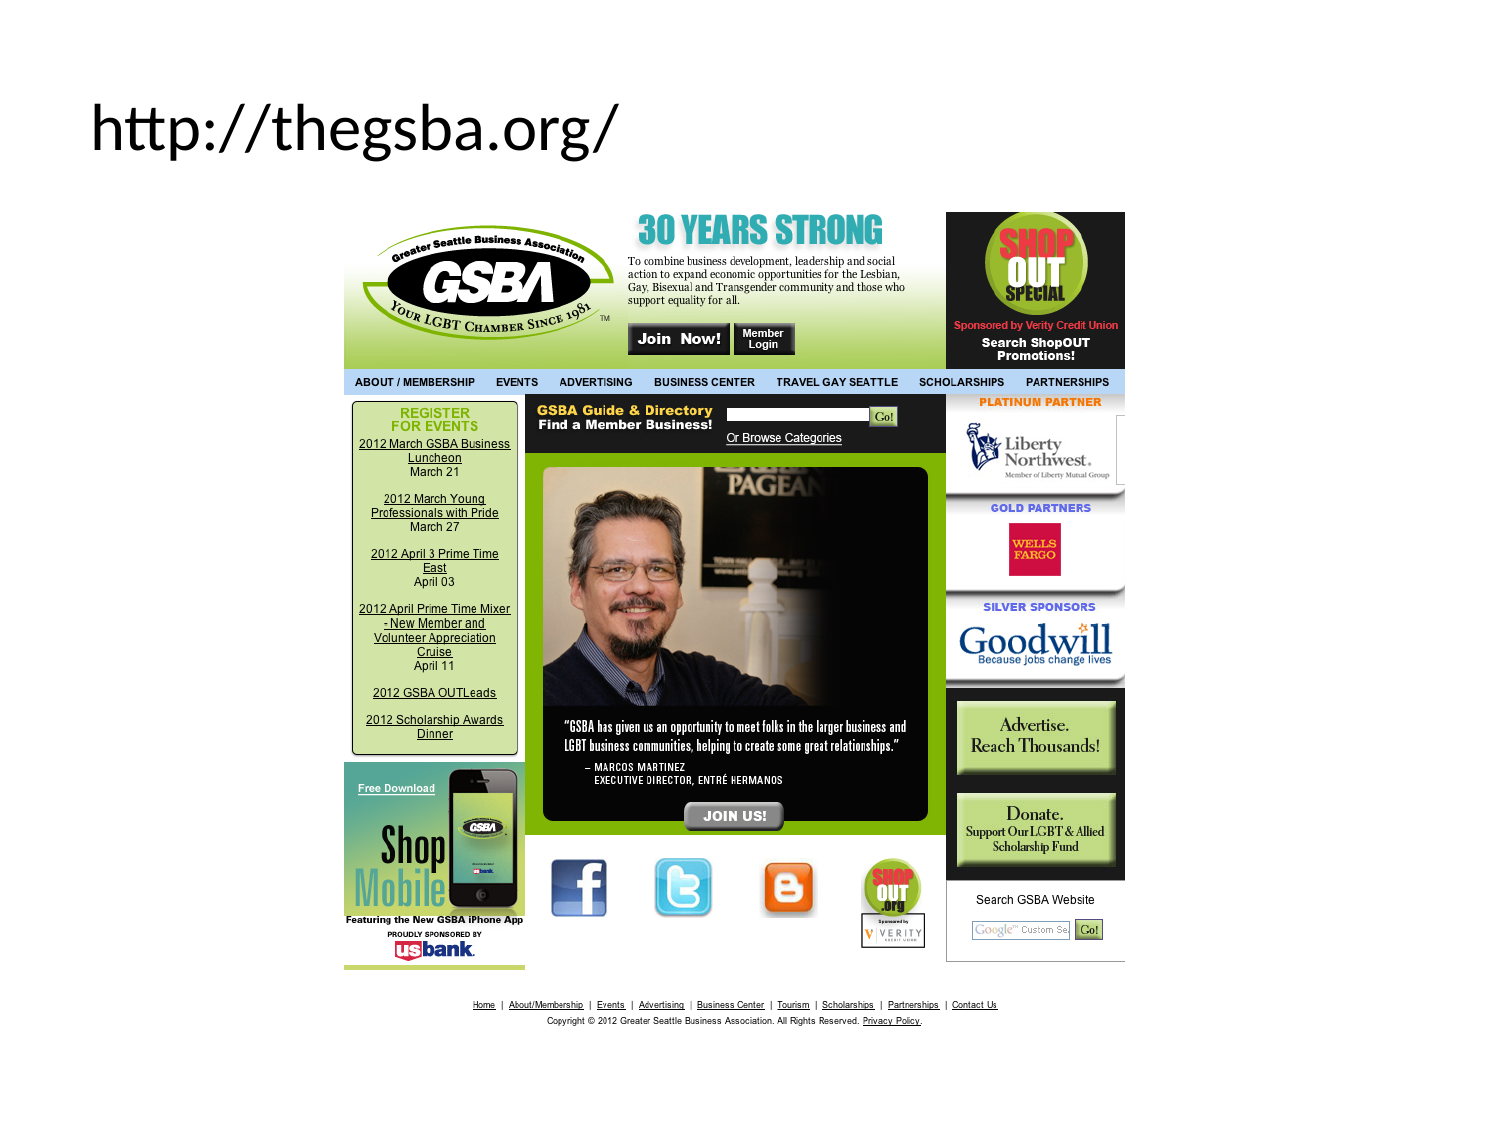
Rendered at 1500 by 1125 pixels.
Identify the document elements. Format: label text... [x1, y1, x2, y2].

list http://thegsba.org/ [75, 76, 1425, 210]
picture [0, 211, 1500, 1039]
